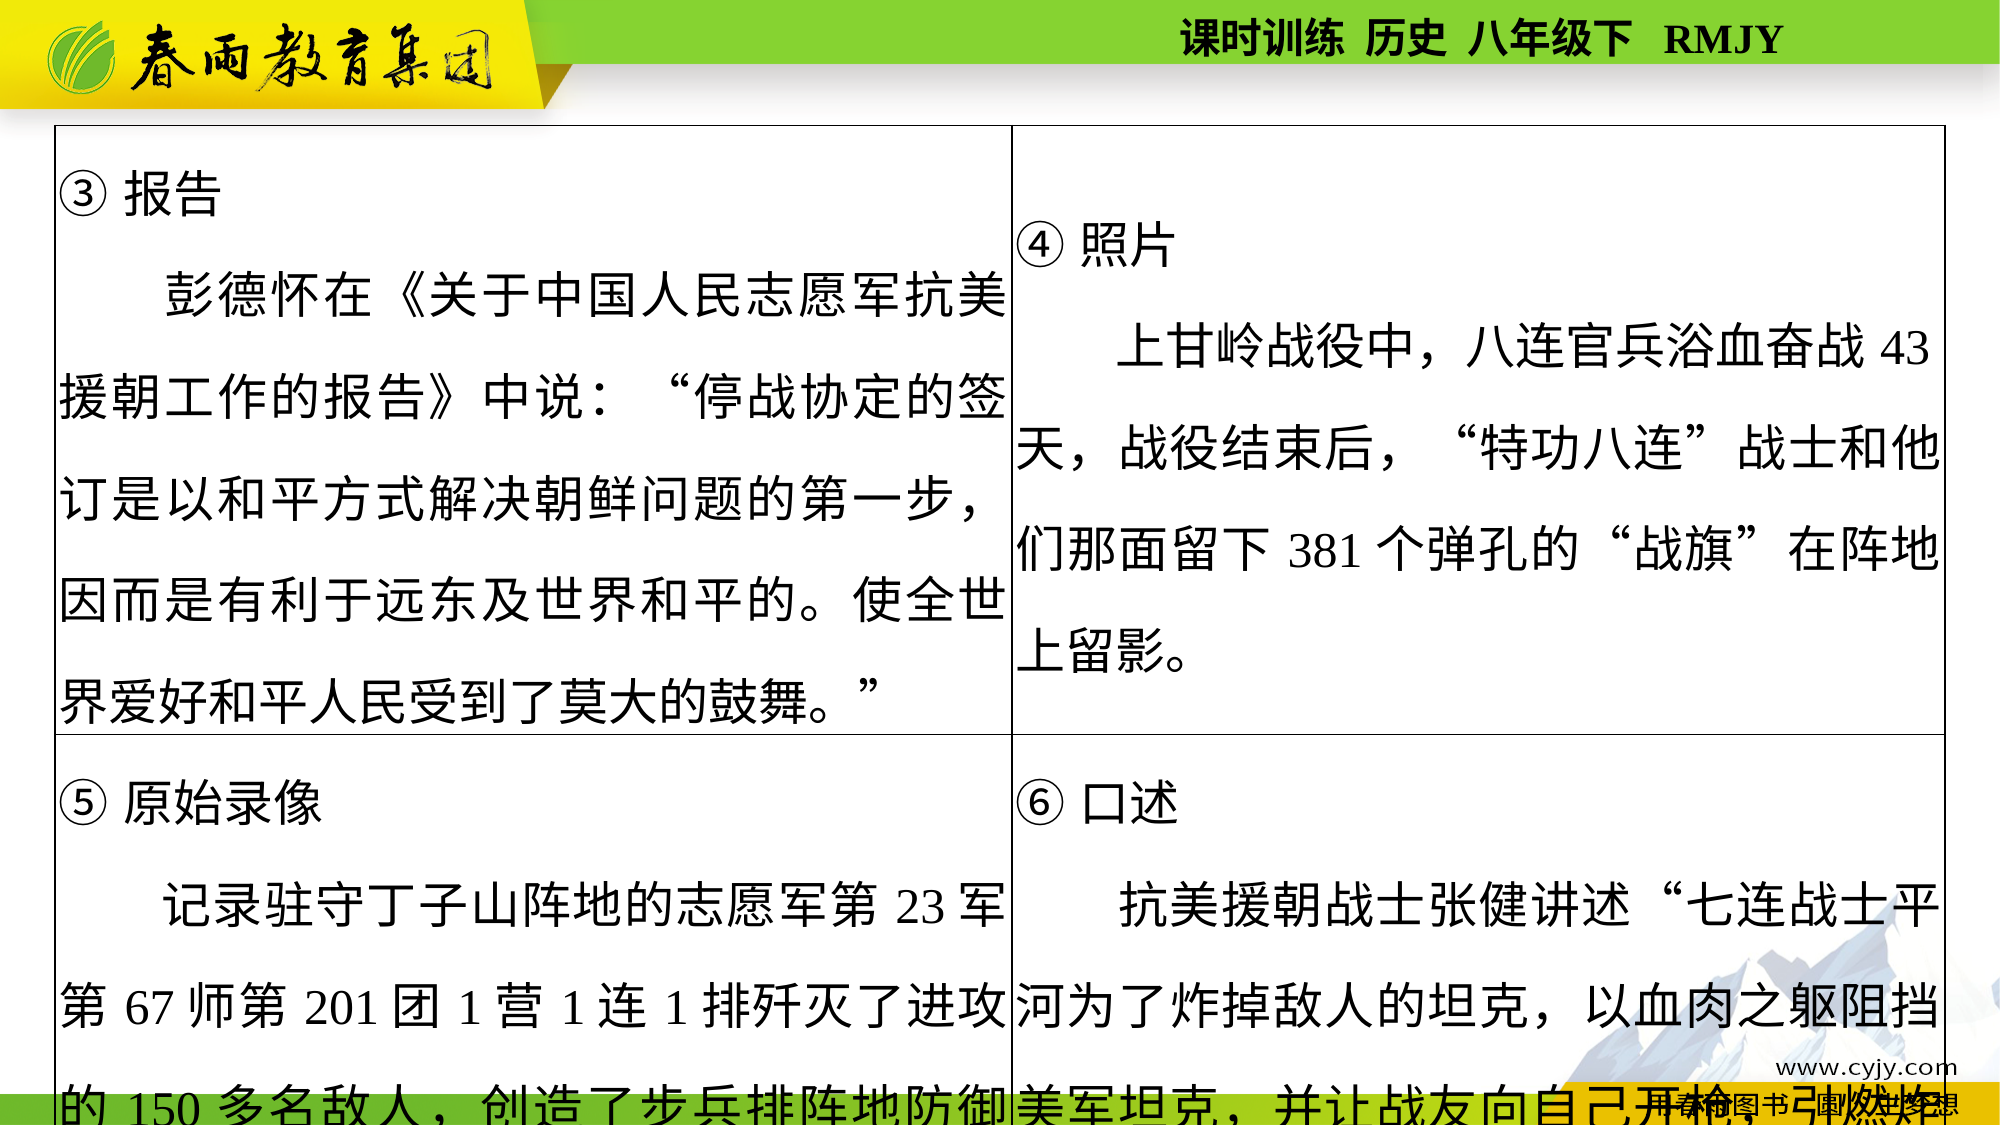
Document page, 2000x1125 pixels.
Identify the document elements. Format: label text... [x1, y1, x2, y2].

table_cell ⑥口述 抗美援朝战士张健讲述“七连战士平河为了炸掉敌人的坦克，以血肉之躯阻挡美军坦克，并让战友向自己开枪，引燃炸药包，最终炸掉坦克，自己壮烈牺牲”。 [1013, 735, 1944, 1125]
table_header ④照片 上甘岭战役中，八连官兵浴血奋战43天，战役结束后，“特功八连”战士和他们那面留下381个弹孔的“战旗”在阵地上留影。 [1013, 126, 1944, 734]
picture [0, 0, 2000, 1125]
table_cell ⑤原始录像 记录驻守丁子山阵地的志愿军第23军第67师第201团1营1连1排歼灭了进攻的150多名敌人，创造了步兵排阵地防御的模范战例。 [56, 735, 1011, 1125]
table_header ③报告 彭德怀在《关于中国人民志愿军抗美援朝工作的报告》中说：“停战协定的签订是以和平方式解决朝鲜问题的第一步，因而是有利于远东及世界和平的。使全世界爱好和平人民受到了莫大的鼓舞。” [56, 126, 1011, 734]
